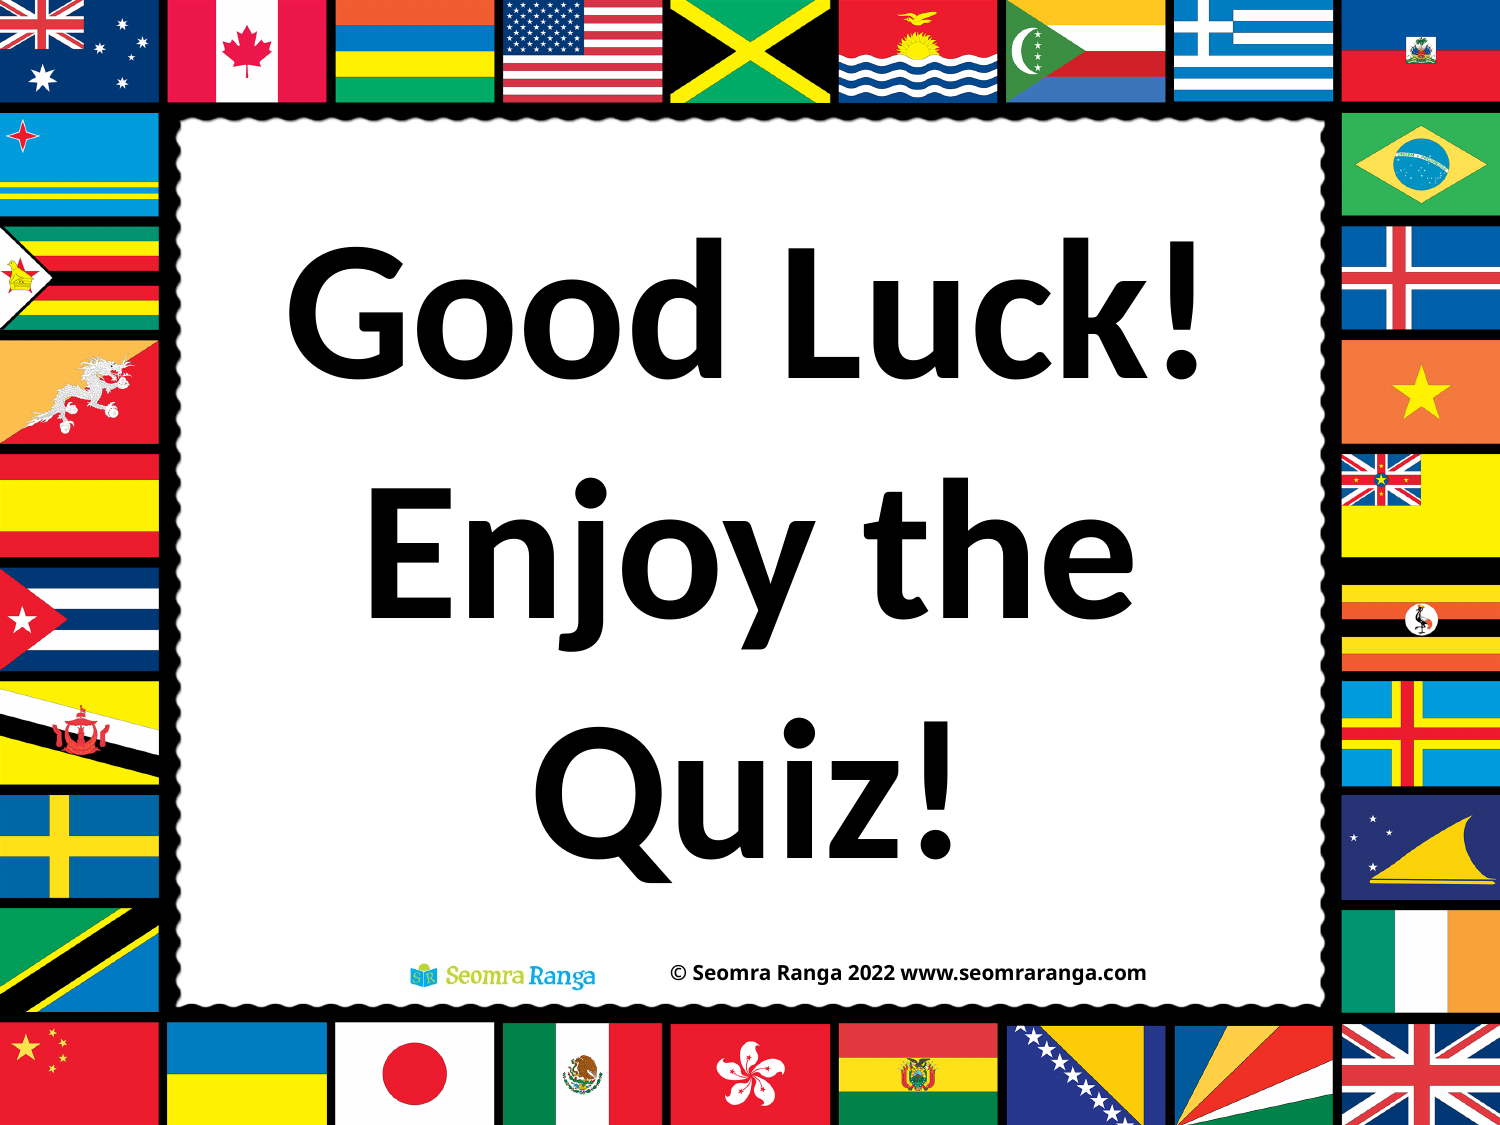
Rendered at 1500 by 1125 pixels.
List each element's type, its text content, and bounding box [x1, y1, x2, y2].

picture [0, 0, 1500, 1125]
text_box © Seomra Ranga 2022 www.seomraranga.com [631, 952, 1187, 993]
title Good Luck! Enjoy the Quiz! [183, 184, 1317, 894]
picture [10, 122, 36, 150]
